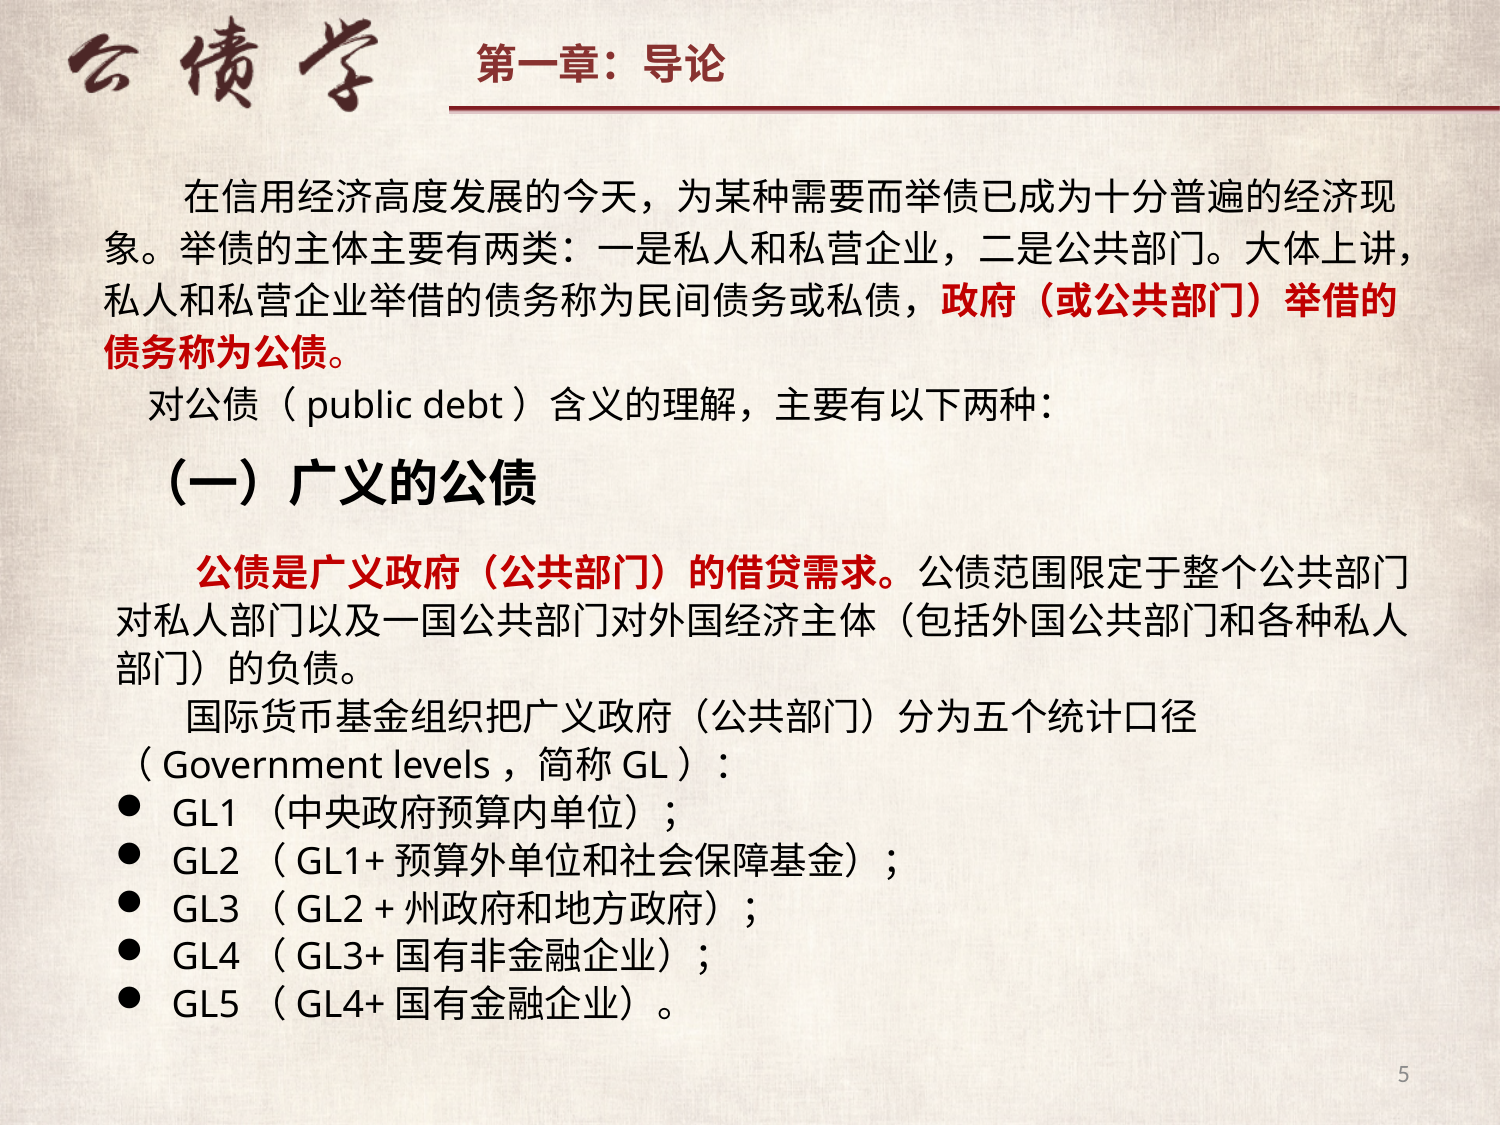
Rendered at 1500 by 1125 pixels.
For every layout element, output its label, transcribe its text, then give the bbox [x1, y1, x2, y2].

picture [449, 106, 1500, 114]
text_box 在信用经济高度发展的今天，为某种需要而举债已成为十分普遍的经济现象。举债的主体主要有两类：一是私人和私营企业，二是公共部门。大体上讲，私人和私营企业举借的债务称为民间债务或私债，政府（或公共部门）举借的债务称为公债。 对公债（public debt）含义的理解，主要有以下两种： [88, 158, 1413, 434]
picture [53, 0, 396, 149]
text_box （一）广义的公债 [123, 444, 668, 520]
slide_number 5 [1074, 1042, 1425, 1103]
text_box 公债是广义政府（公共部门）的借贷需求。公债范围限定于整个公共部门对私人部门以及一国公共部门对外国经济主体（包括外国公共部门和各种私人部门）的负债。 国际货币基金组织把广义政府（公共部门）分为五个统计口径（Government levels，简称GL）： GL1（中央政府预算内单位）； GL2（GL1+预算外单位和社会保障基金）； GL3（GL2 +州政府和地方政府）； GL4（GL3+国有非金融企业）； GL5（GL4+国有金融企业）。 [100, 538, 1425, 1033]
